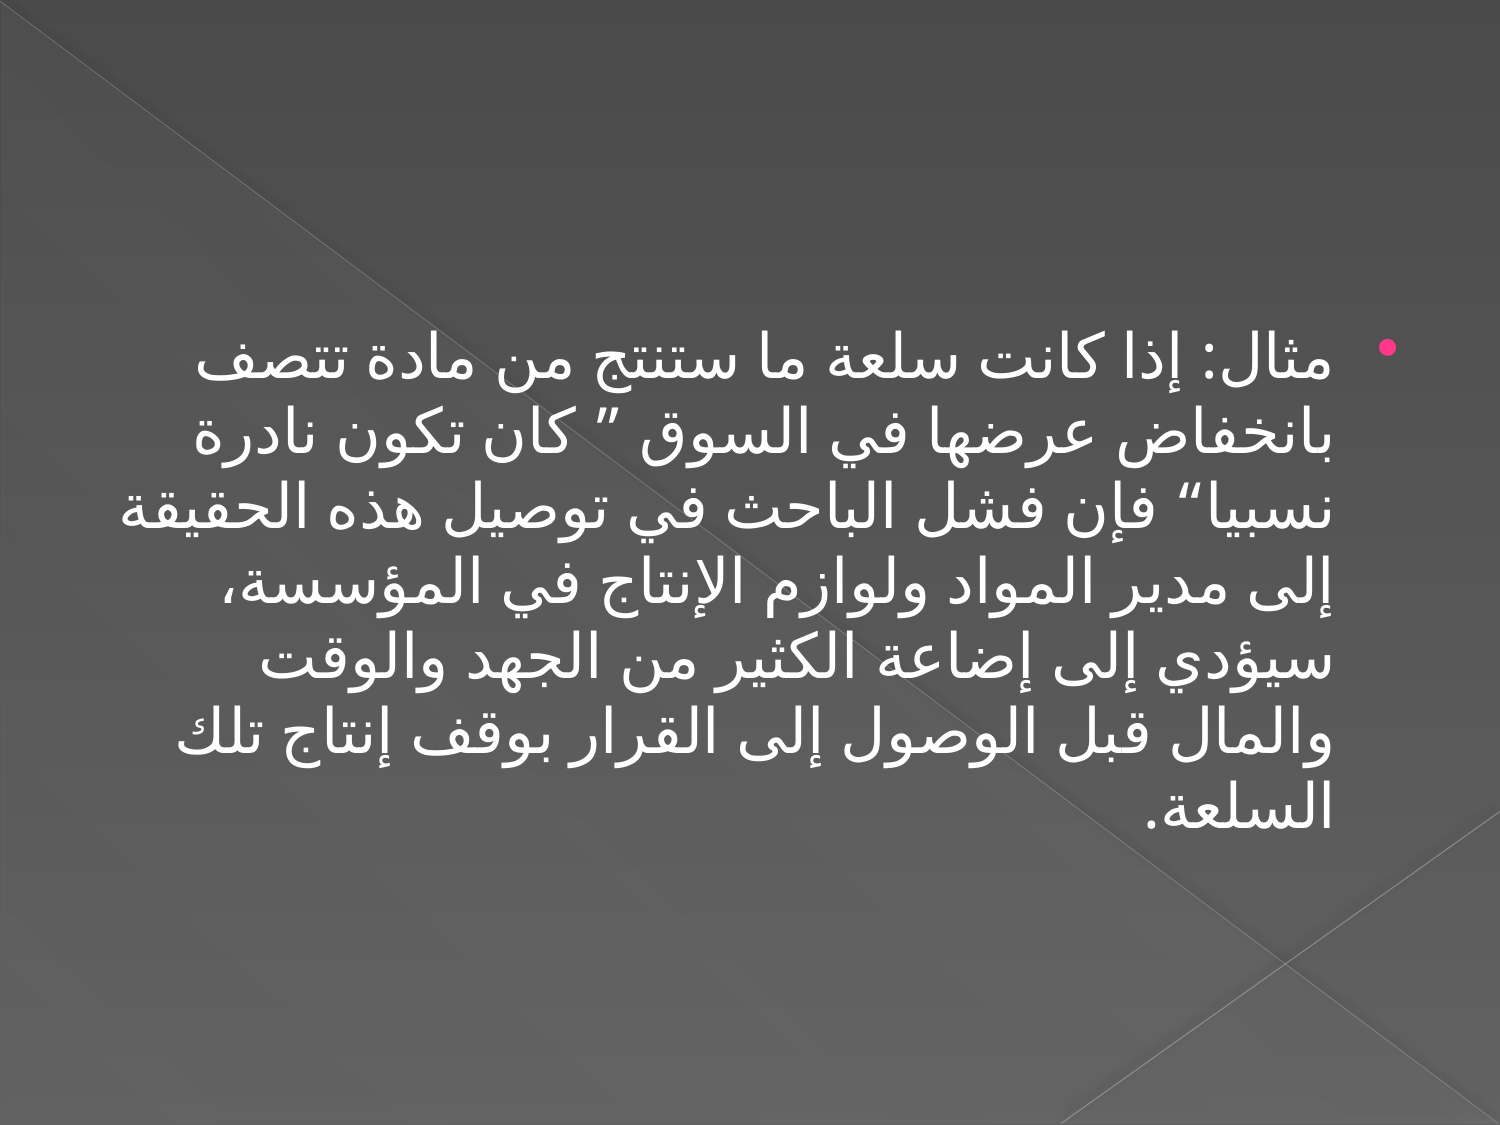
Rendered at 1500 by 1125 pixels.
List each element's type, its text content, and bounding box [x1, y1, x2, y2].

list مثال: إذا كانت سلعة ما ستنتج من مادة تتصف بانخفاض عرضها في السوق ” كان تكون نادرة نسبيا“ فإن فشل الباحث في توصيل هذه الحقيقة إلى مدير المواد ولوازم الإنتاج في المؤسسة، سيؤدي إلى إضاعة الكثير من الجهد والوقت والمال قبل الوصول إلى القرار بوقف إنتاج تلك السلعة. [75, 308, 1425, 1059]
